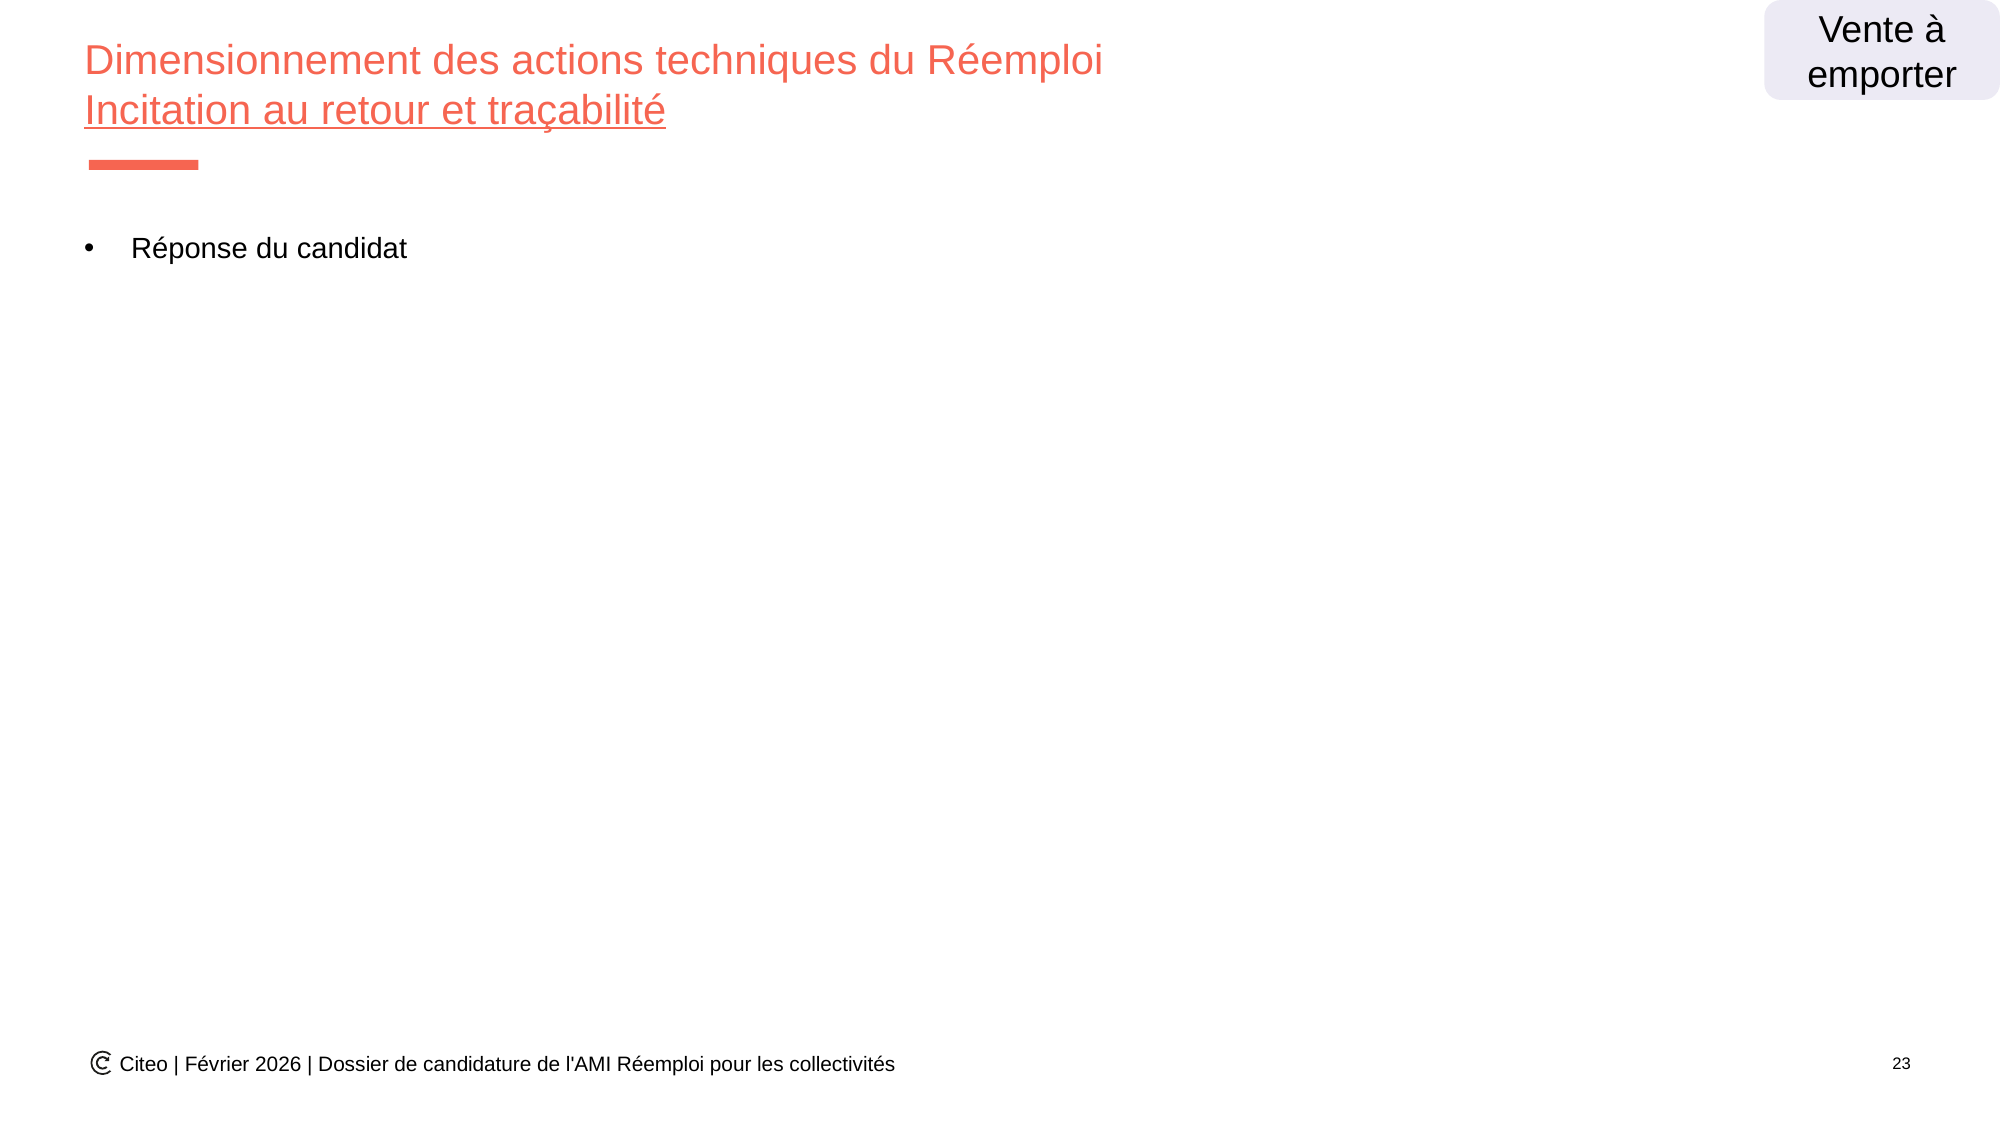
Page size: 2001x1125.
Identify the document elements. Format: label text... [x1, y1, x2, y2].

text_box Vente à emporter [1763, 0, 2000, 102]
footer Citeo | Février 2026 | Dossier de candidature de l'AMI Réemploi pour les collectivités [119, 1032, 1799, 1093]
text_box Réponse du candidat [68, 221, 1826, 1009]
slide_number 23 [1808, 1032, 1927, 1094]
title Dimensionnement des actions techniques du Réemploi Incitation au retour et traçabilité [69, 16, 1654, 149]
